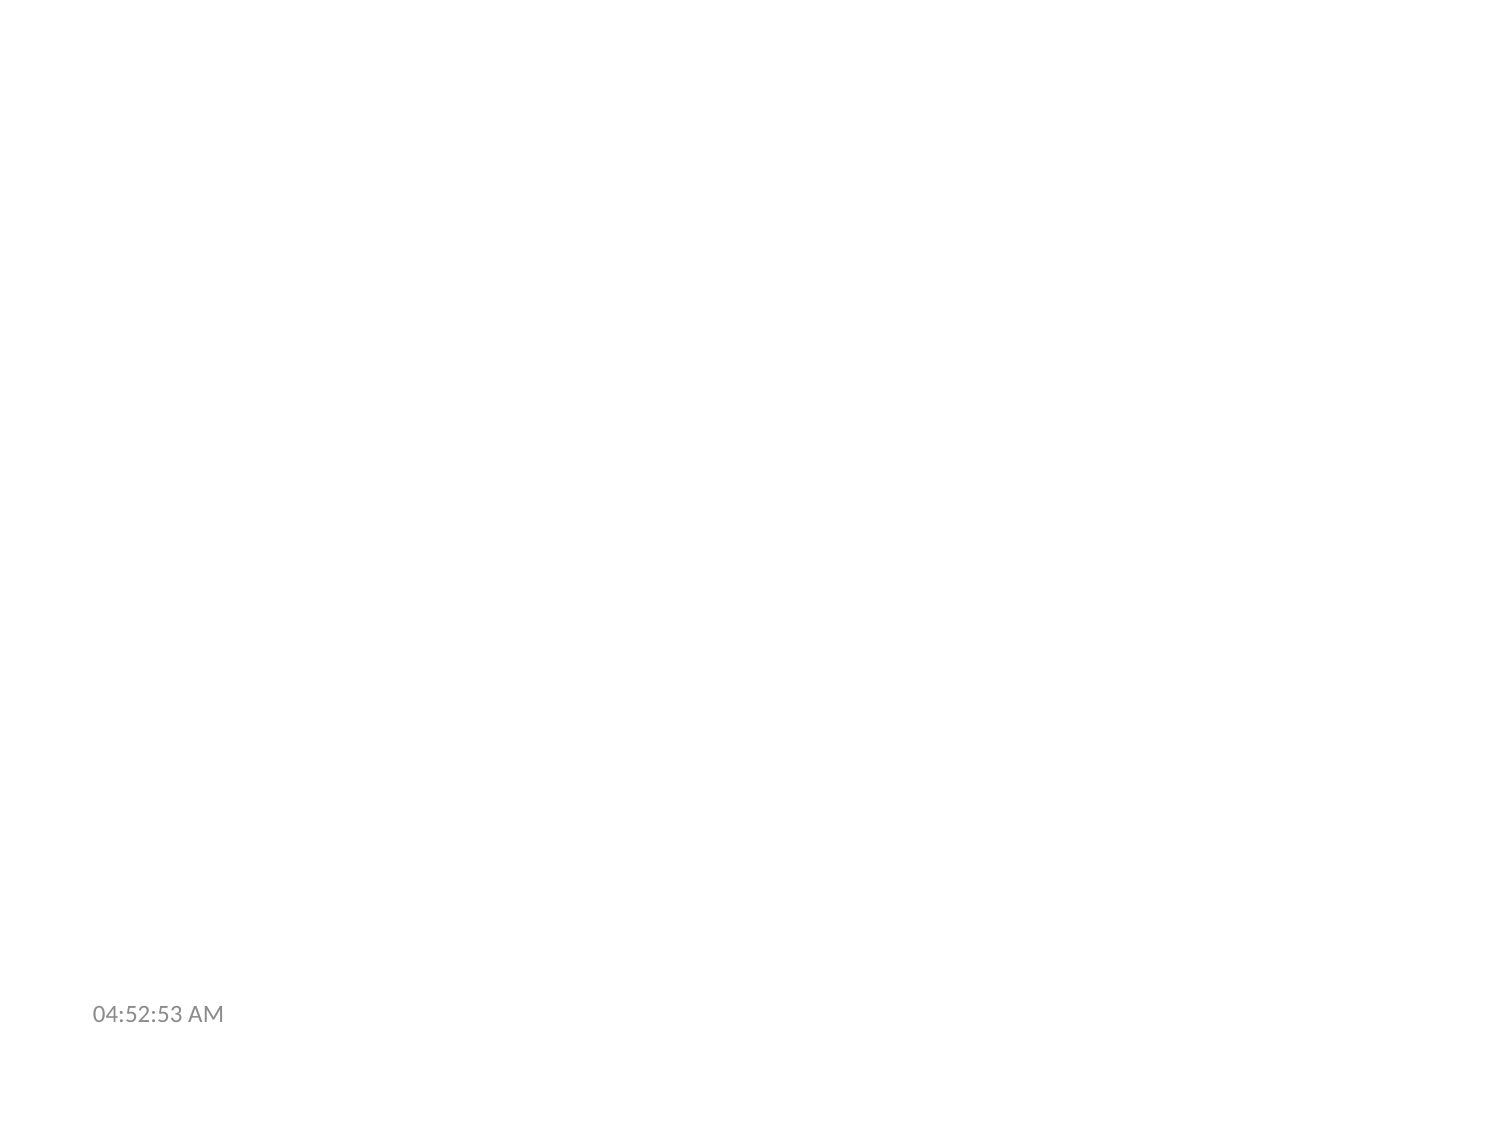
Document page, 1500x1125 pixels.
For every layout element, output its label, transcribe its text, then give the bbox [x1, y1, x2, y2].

text_box 3:35:09 PM [77, 982, 428, 1043]
